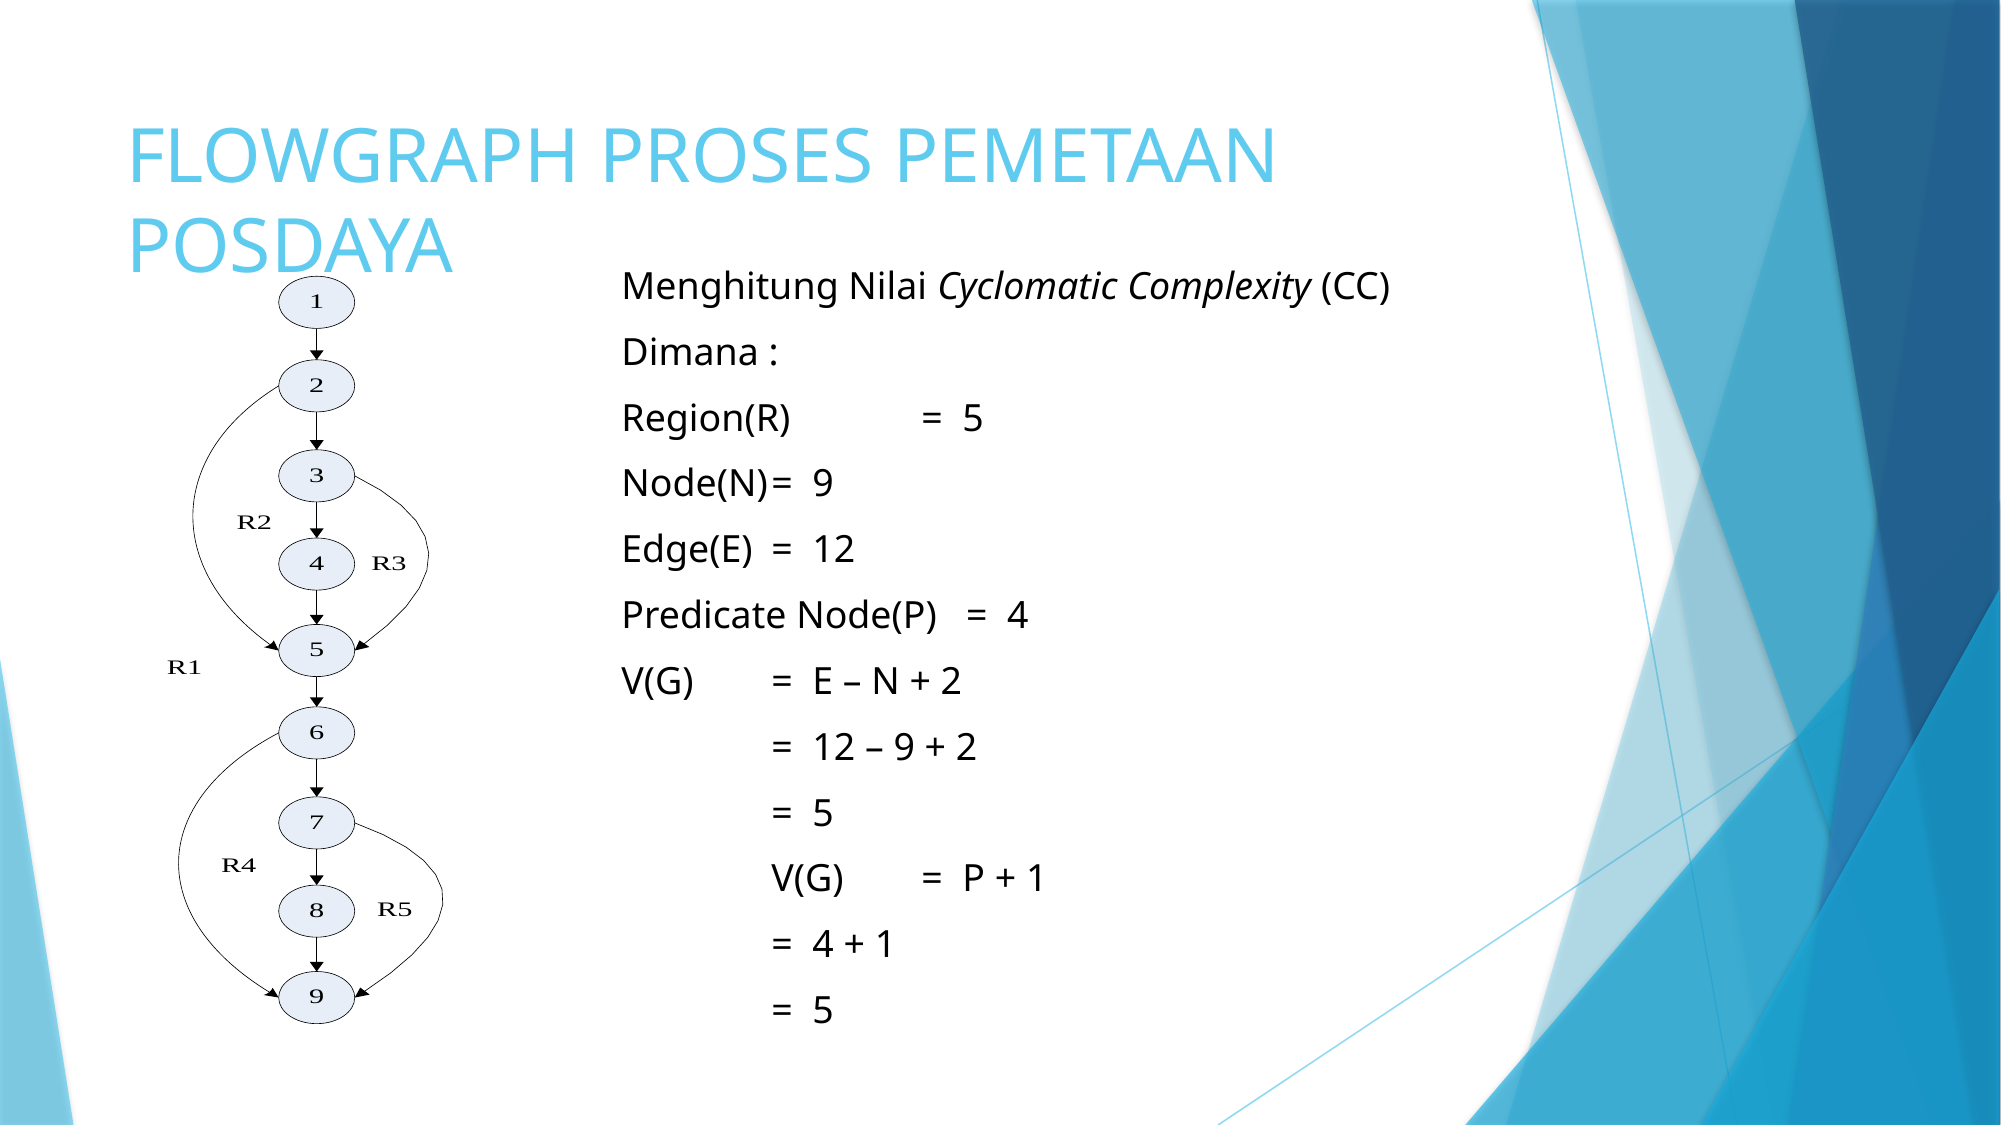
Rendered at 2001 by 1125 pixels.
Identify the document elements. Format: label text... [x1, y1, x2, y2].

list Menghitung Nilai Cyclomatic Complexity (CC) Dimana : Region(R) = 5 Node(N) = 9 Edge(E) = 12 Predicate Node(P) = 4 V(G) = E – N + 2 = 12 – 9 + 2 = 5 V(G) = P + 1 = 4 + 1 = 5 [606, 254, 1713, 1074]
title FLOWGRAPH PROSES PEMETAAN POSDAYA [111, 99, 1522, 317]
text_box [140, 273, 523, 1027]
